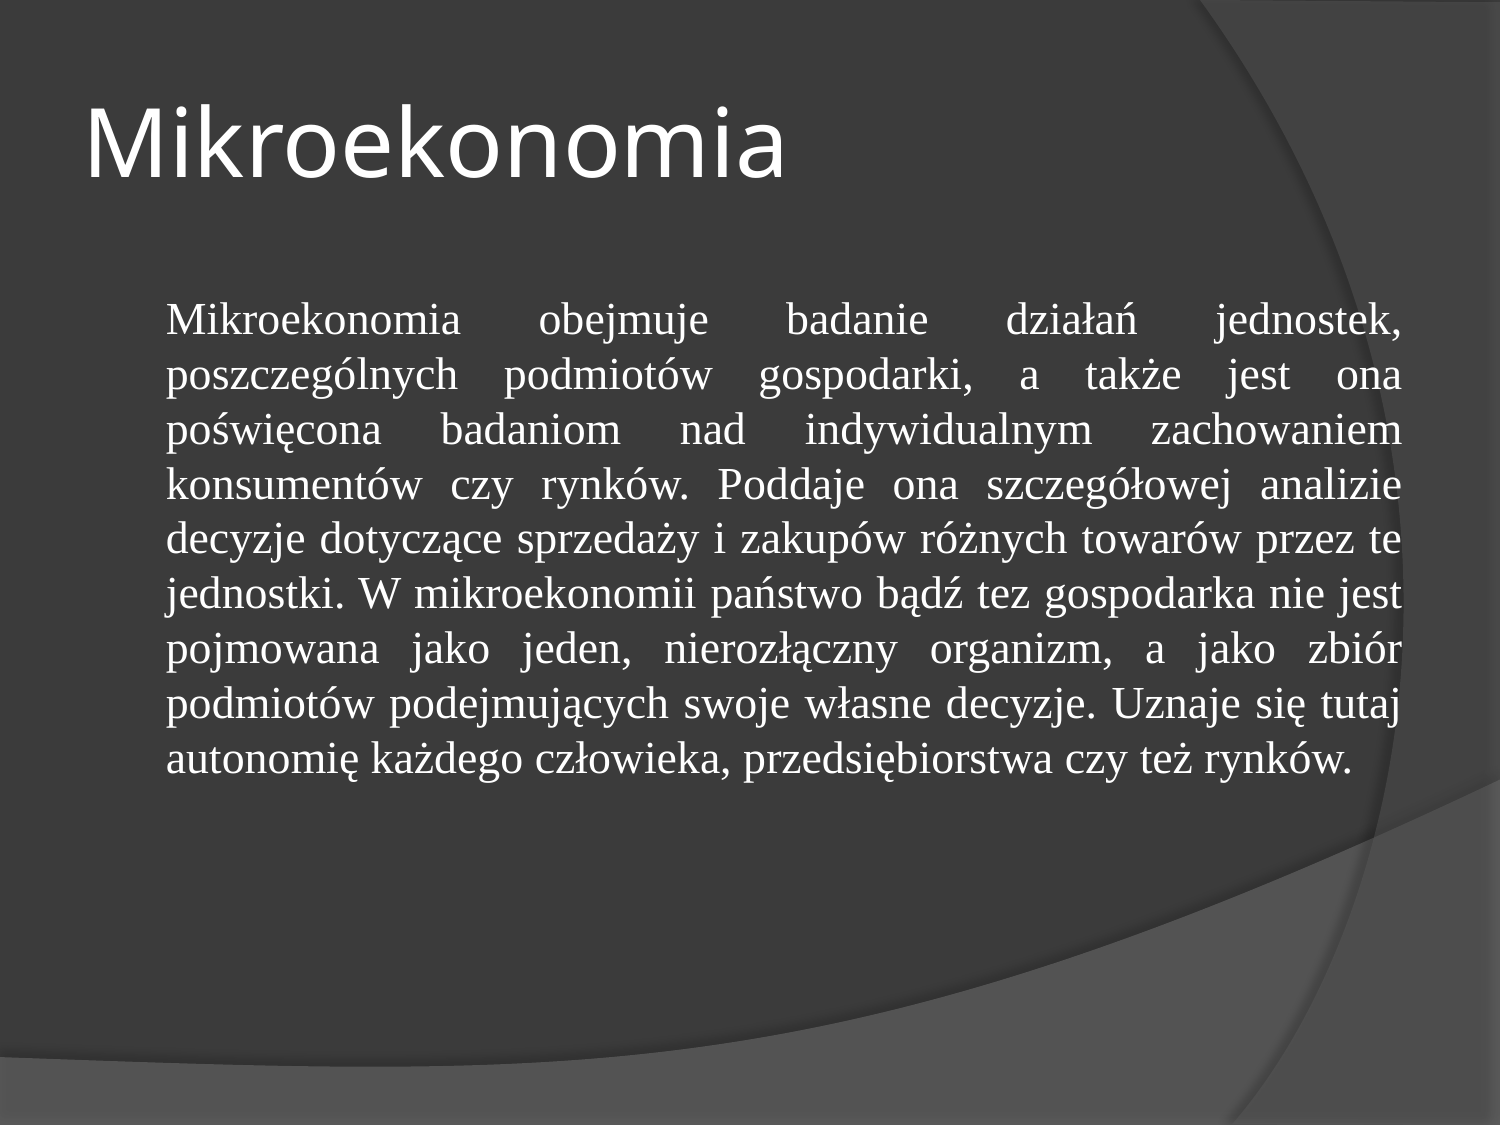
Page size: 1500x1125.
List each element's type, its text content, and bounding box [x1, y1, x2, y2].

list Mikroekonomia obejmuje badanie działań jednostek, poszczególnych podmiotów gospodarki, a także jest ona poświęcona badaniom nad indywidualnym zachowaniem konsumentów czy rynków. Poddaje ona szczegółowej analizie decyzje dotyczące sprzedaży i zakupów różnych towarów przez te jednostki. W mikroekonomii państwo bądź tez gospodarka nie jest pojmowana jako jeden, nierozłączny organizm, a jako zbiór podmiotów podejmujących swoje własne decyzje. Uznaje się tutaj autonomię każdego człowieka, przedsiębiorstwa czy też rynków. [82, 281, 1418, 868]
title Mikroekonomia [75, 45, 1300, 233]
